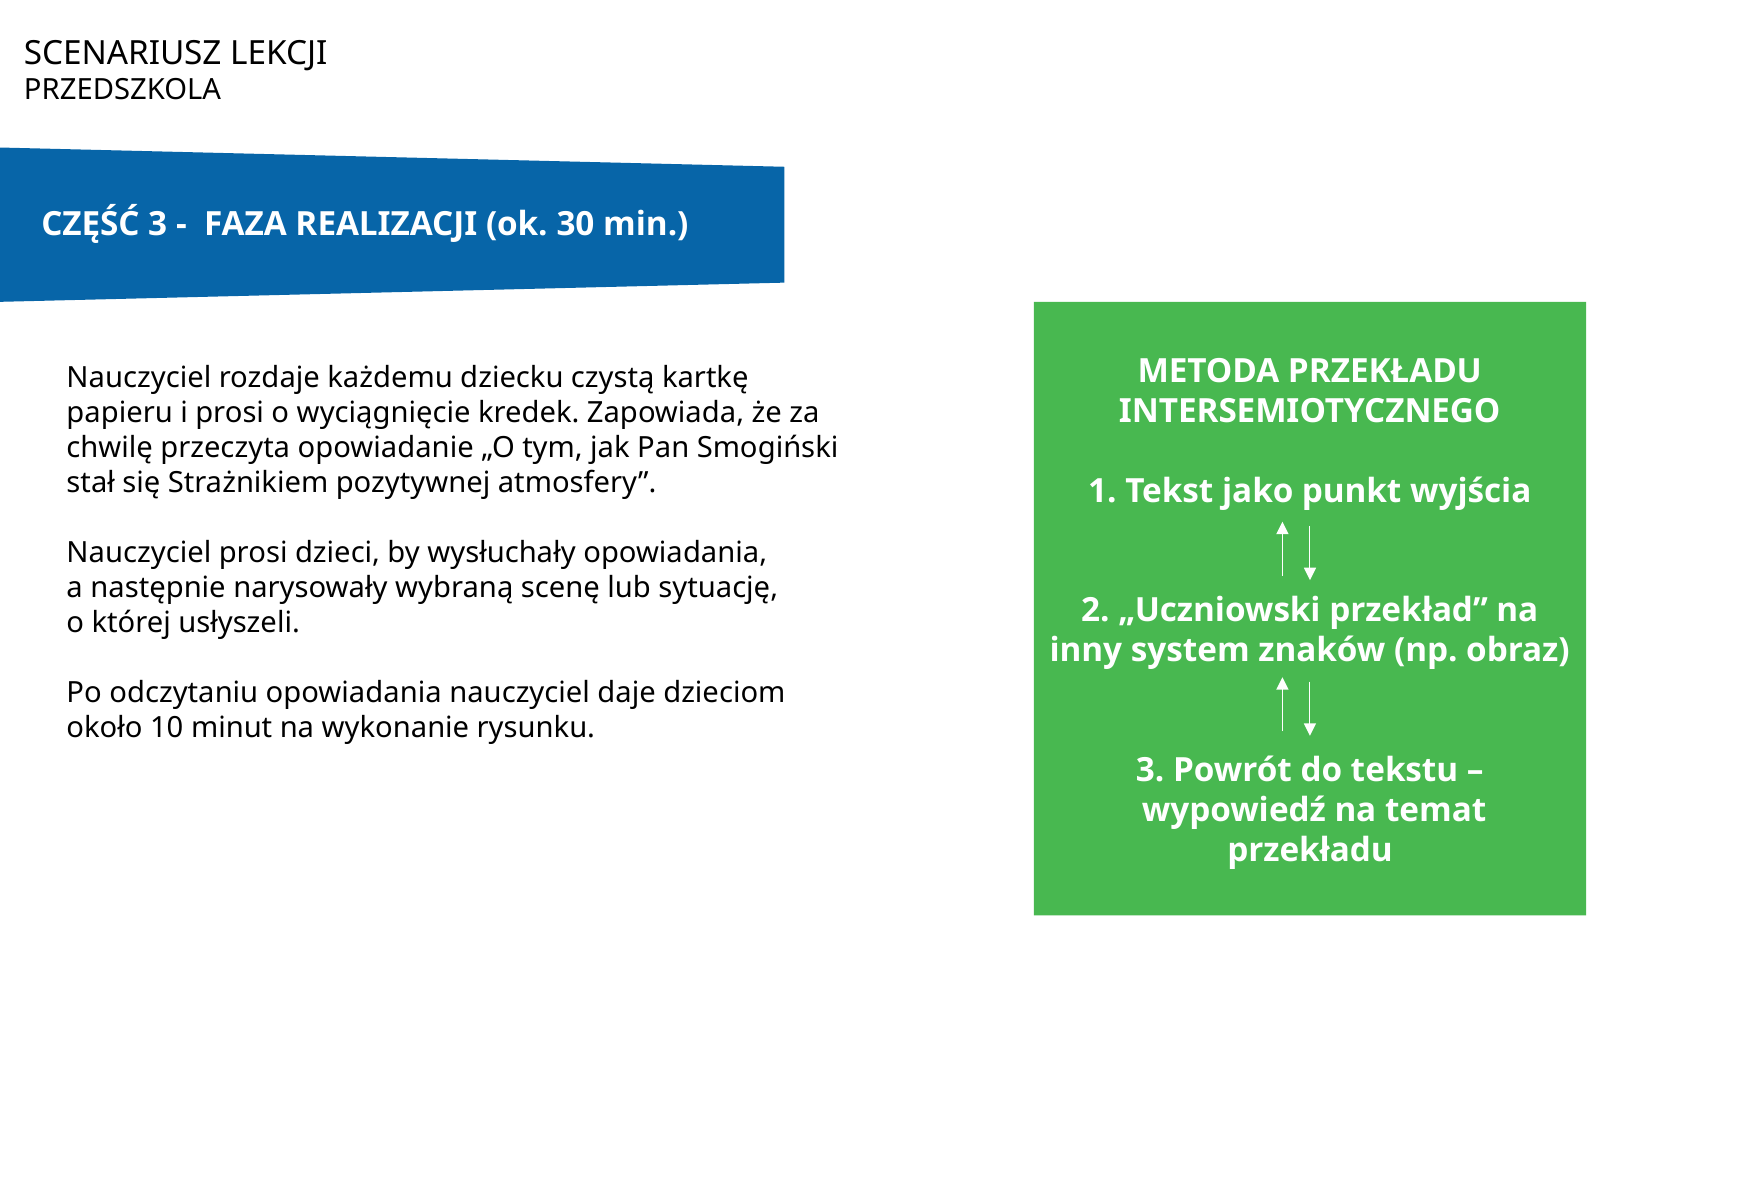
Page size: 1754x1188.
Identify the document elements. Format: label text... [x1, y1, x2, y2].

text_box Nauczyciel rozdaje każdemu dziecku czystą kartkę papieru i prosi o wyciągnięcie kredek. Zapowiada, że za chwilę przeczyta opowiadanie „O tym, jak Pan Smogiński stał się Strażnikiem pozytywnej atmosfery”. Nauczyciel prosi dzieci, by wysłuchały opowiadania, a następnie narysowały wybraną scenę lub sytuację, o której usłyszeli. Po odczytaniu opowiadania nauczyciel daje dzieciom około 10 minut na wykonanie rysunku. [51, 351, 877, 751]
text_box [0, 146, 786, 303]
text_box CZĘŚĆ 3 - FAZA REALIZACJI (ok. 30 min.) [26, 194, 1218, 330]
text_box SCENARIUSZ LEKCJI PRZEDSZKOLA [9, 23, 603, 114]
text_box METODA PRZEKŁADU INTERSEMIOTYCZNEGO 1. Tekst jako punkt wyjścia 2. „Uczniowski przekład” na inny system znaków (np. obraz) 3. Powrót do tekstu – wypowiedź na temat przekładu [1033, 301, 1587, 916]
